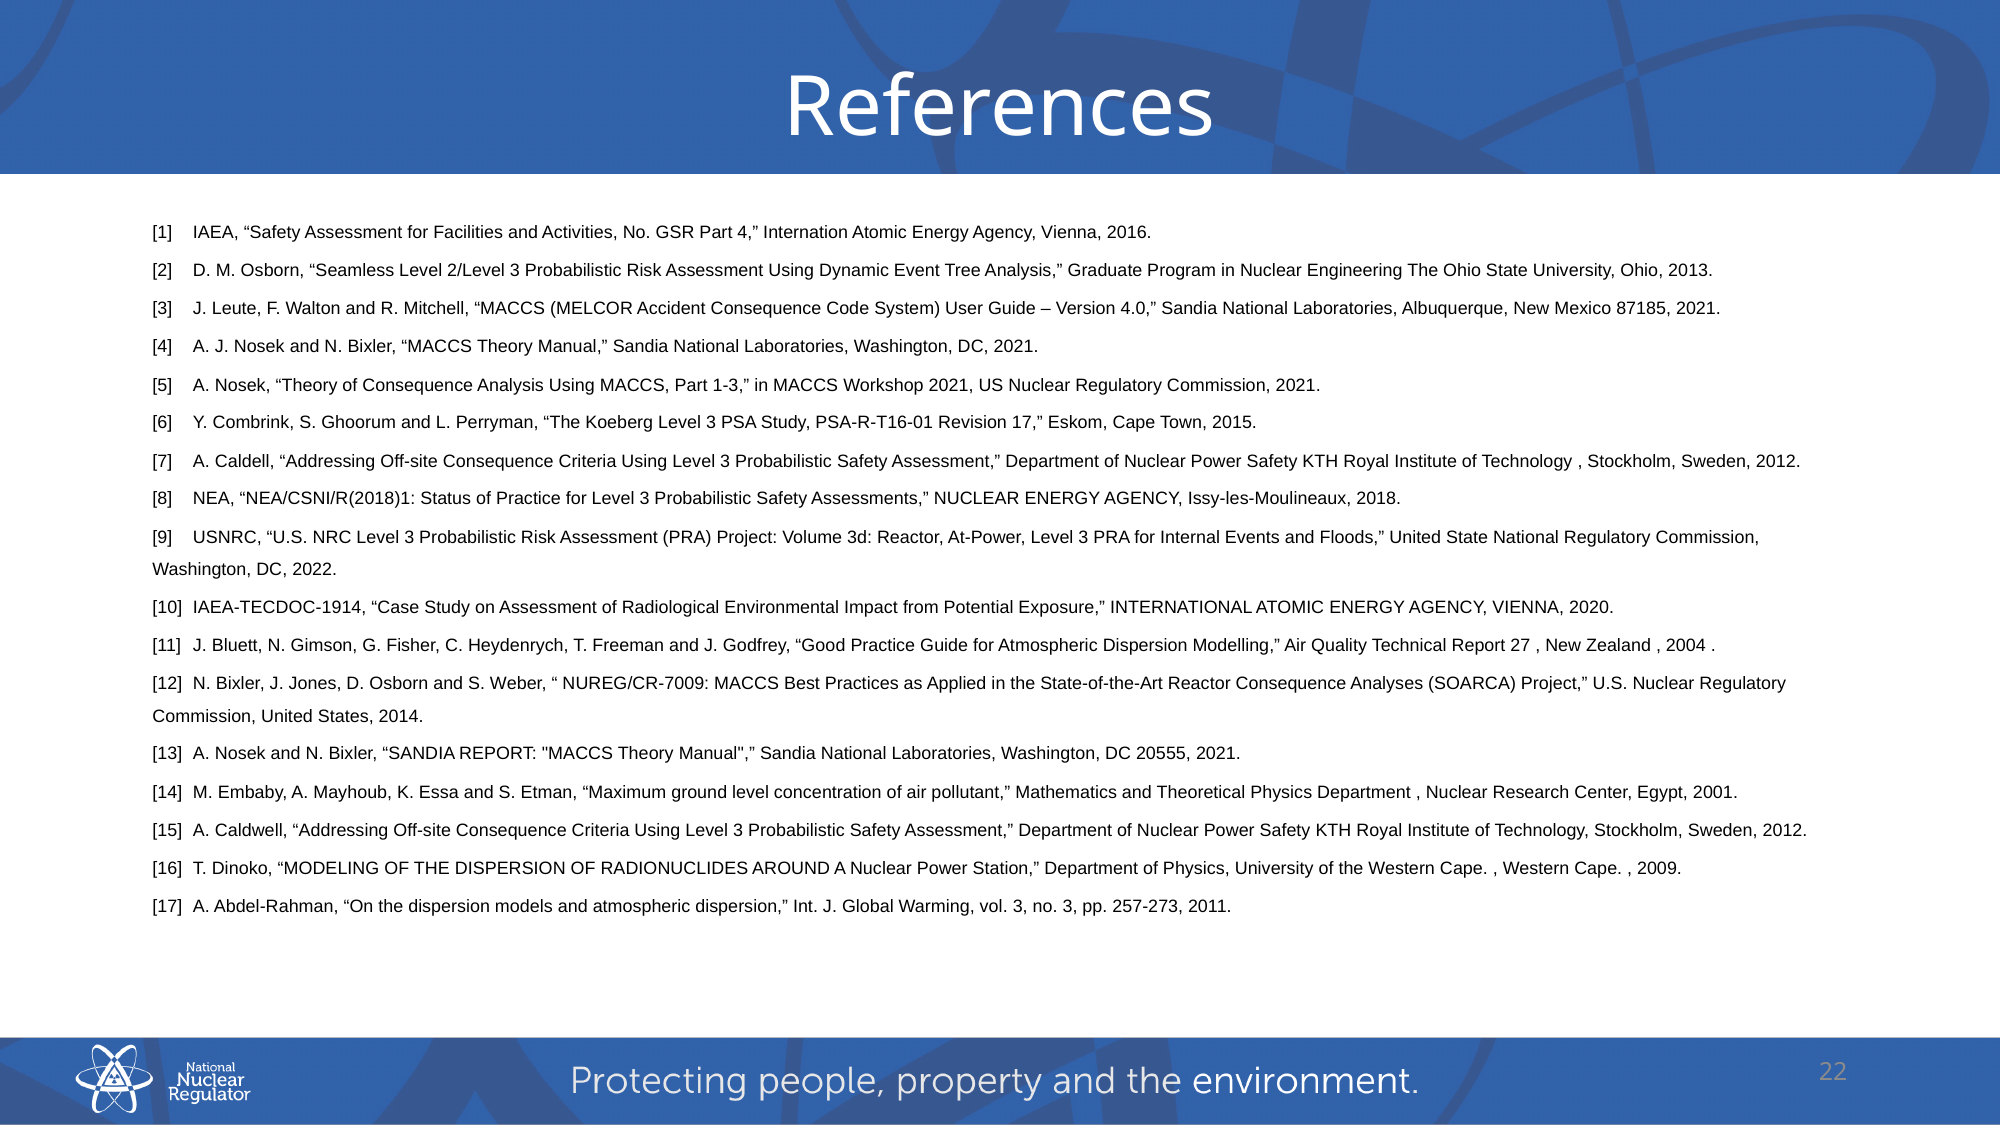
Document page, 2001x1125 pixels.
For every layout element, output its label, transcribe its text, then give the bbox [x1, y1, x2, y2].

list [1] IAEA, “Safety Assessment for Facilities and Activities, No. GSR Part 4,” Internation Atomic Energy Agency, Vienna, 2016. [2] D. M. Osborn, “Seamless Level 2/Level 3 Probabilistic Risk Assessment Using Dynamic Event Tree Analysis,” Graduate Program in Nuclear Engineering The Ohio State University, Ohio, 2013. [3] J. Leute, F. Walton and R. Mitchell, “MACCS (MELCOR Accident Consequence Code System) User Guide – Version 4.0,” Sandia National Laboratories, Albuquerque, New Mexico 87185, 2021. [4] A. J. Nosek and N. Bixler, “MACCS Theory Manual,” Sandia National Laboratories, Washington, DC, 2021. [5] A. Nosek, “Theory of Consequence Analysis Using MACCS, Part 1-3,” in MACCS Workshop 2021, US Nuclear Regulatory Commission, 2021. [6] Y. Combrink, S. Ghoorum and L. Perryman, “The Koeberg Level 3 PSA Study, PSA-R-T16-01 Revision 17,” Eskom, Cape Town, 2015. [7] A. Caldell, “Addressing Off-site Consequence Criteria Using Level 3 Probabilistic Safety Assessment,” Department of Nuclear Power Safety KTH Royal Institute of Technology , Stockholm, Sweden, 2012. [8] NEA, “NEA/CSNI/R(2018)1: Status of Practice for Level 3 Probabilistic Safety Assessments,” NUCLEAR ENERGY AGENCY, Issy-les-Moulineaux, 2018. [9] USNRC, “U.S. NRC Level 3 Probabilistic Risk Assessment (PRA) Project: Volume 3d: Reactor, At-Power, Level 3 PRA for Internal Events and Floods,” United State National Regulatory Commission, Washington, DC, 2022. [10] IAEA-TECDOC-1914, “Case Study on Assessment of Radiological Environmental Impact from Potential Exposure,” INTERNATIONAL ATOMIC ENERGY AGENCY, VIENNA, 2020. [11] J. Bluett, N. Gimson, G. Fisher, C. Heydenrych, T. Freeman and J. Godfrey, “Good Practice Guide for Atmospheric Dispersion Modelling,” Air Quality Technical Report 27 , New Zealand , 2004 . [12] N. Bixler, J. Jones, D. Osborn and S. Weber, “ NUREG/CR-7009: MACCS Best Practices as Applied in the State-of-the-Art Reactor Consequence Analyses (SOARCA) Project,” U.S. Nuclear Regulatory Commission, United States, 2014. [13] A. Nosek and N. Bixler, “SANDIA REPORT: "MACCS Theory Manual",” Sandia National Laboratories, Washington, DC 20555, 2021. [14] M. Embaby, A. Mayhoub, K. Essa and S. Etman, “Maximum ground level concentration of air pollutant,” Mathematics and Theoretical Physics Department , Nuclear Research Center, Egypt, 2001. [15] A. Caldwell, “Addressing Off-site Consequence Criteria Using Level 3 Probabilistic Safety Assessment,” Department of Nuclear Power Safety KTH Royal Institute of Technology, Stockholm, Sweden, 2012. [16] T. Dinoko, “MODELING OF THE DISPERSION OF RADIONUCLIDES AROUND A Nuclear Power Station,” Department of Physics, University of the Western Cape. , Western Cape. , 2009. [17] A. Abdel-Rahman, “On the dispersion models and atmospheric dispersion,” Int. J. Global Warming, vol. 3, no. 3, pp. 257-273, 2011. [137, 218, 1863, 1014]
picture [0, 0, 2000, 1125]
slide_number 22 [1412, 1042, 1863, 1103]
title References [137, 0, 1863, 218]
